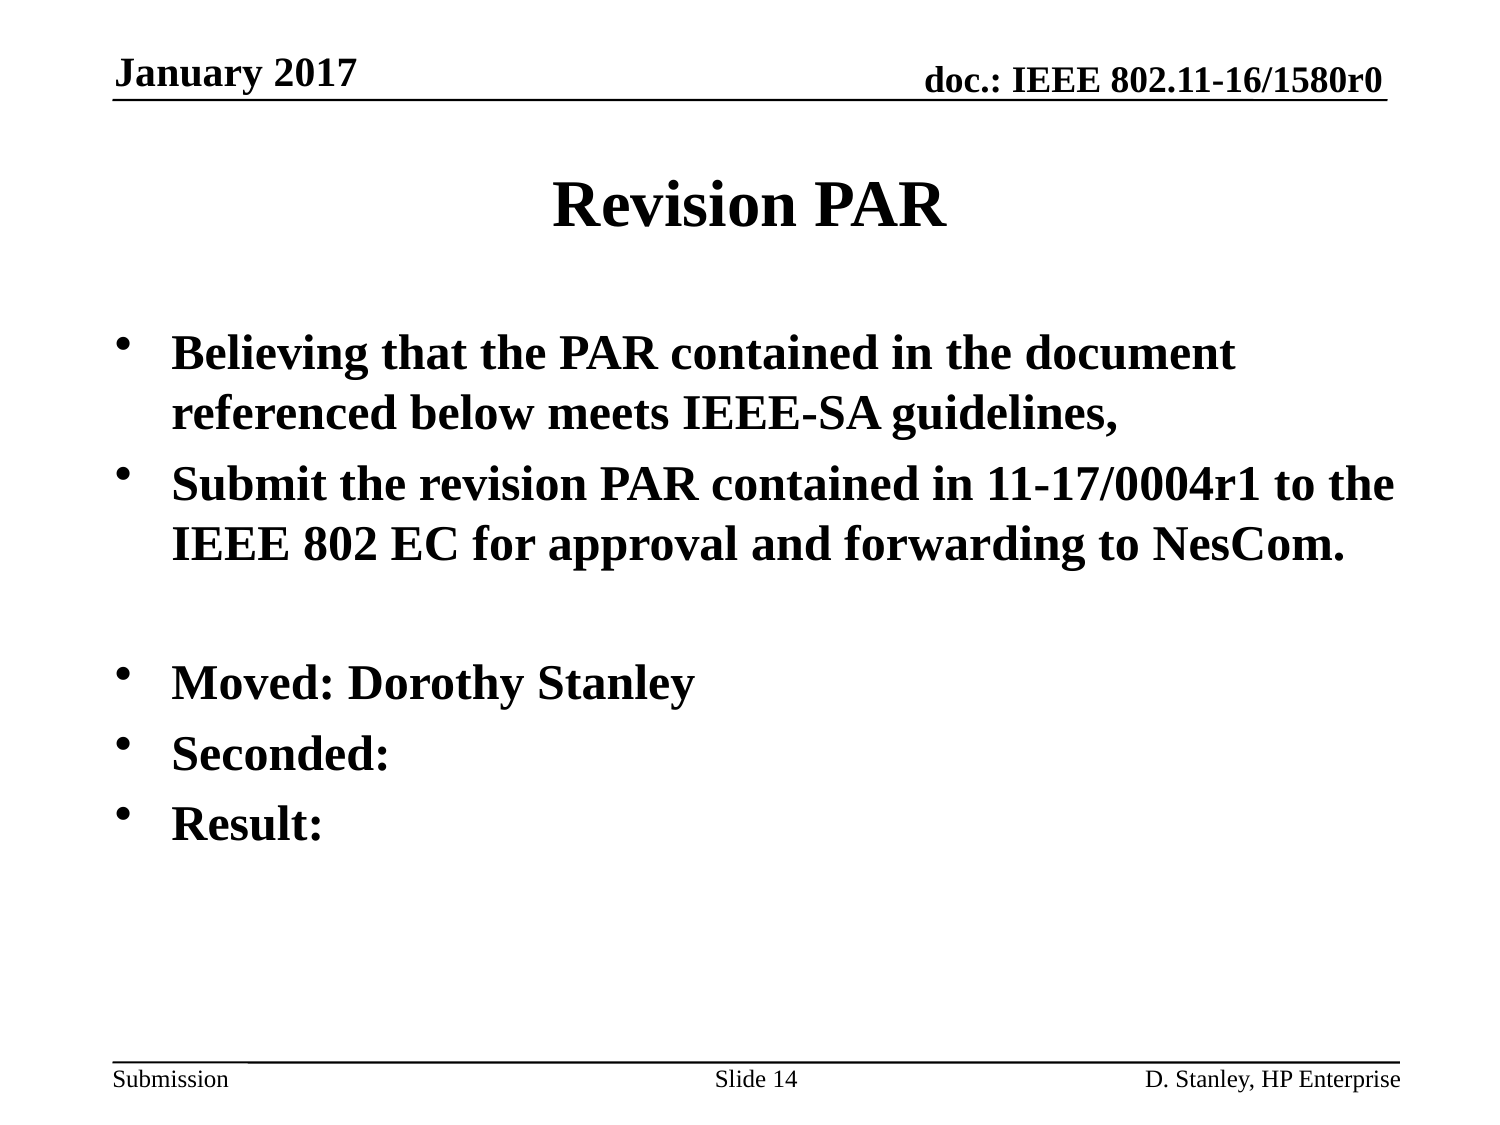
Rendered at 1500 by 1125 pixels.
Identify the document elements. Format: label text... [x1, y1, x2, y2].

slide_number Slide 14 [712, 1061, 800, 1093]
title Revision PAR [112, 112, 1388, 288]
footer D. Stanley, HP Enterprise [878, 1061, 1402, 1093]
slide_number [114, 49, 423, 95]
list Believing that the PAR contained in the document referenced below meets IEEE-SA guidelines, Submit the revision PAR contained in 11-17/0004r1 to the IEEE 802 EC for approval and forwarding to NesCom. Moved: Dorothy Stanley Seconded: Result: [99, 312, 1463, 1050]
